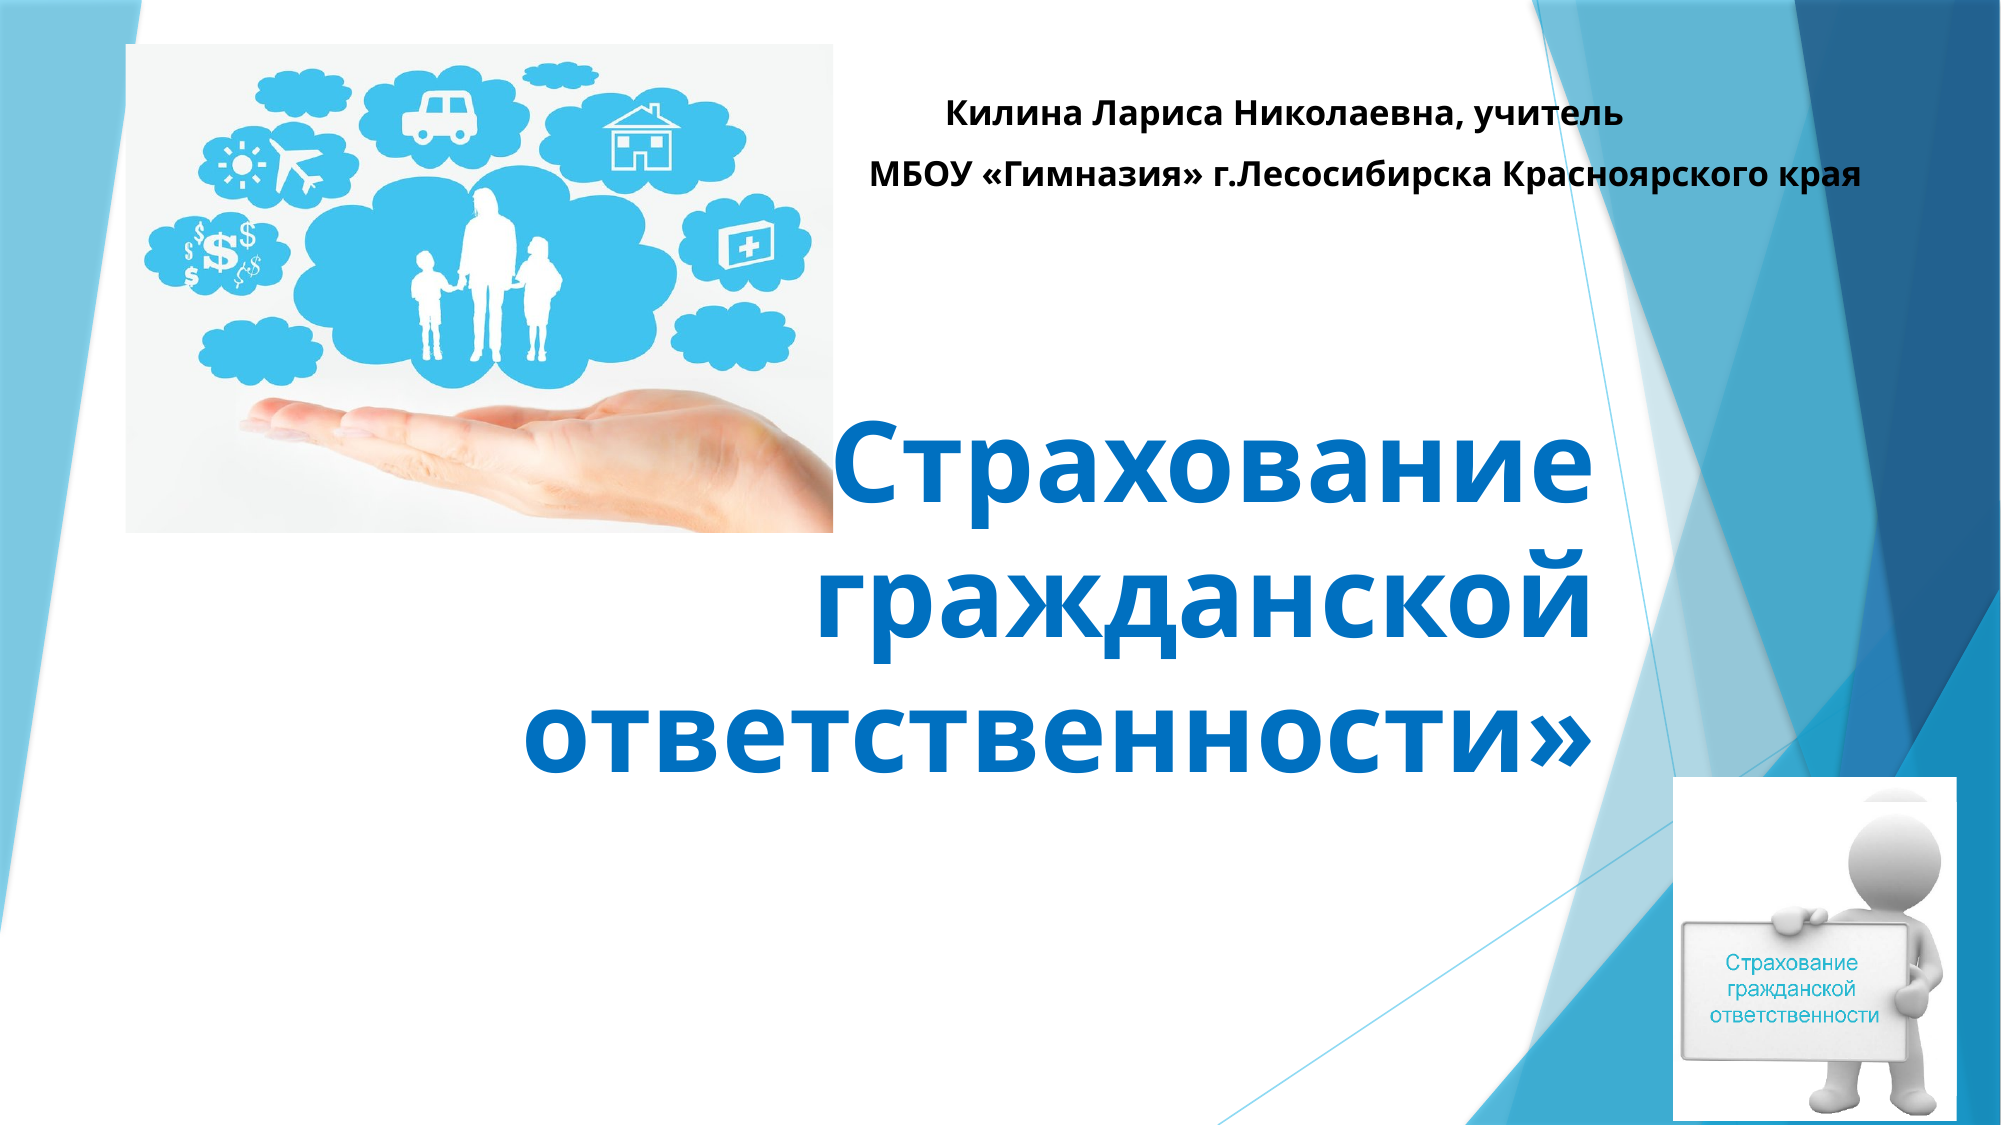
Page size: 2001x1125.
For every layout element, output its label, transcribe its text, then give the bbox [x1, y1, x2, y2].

subtitle Килина Лариса Николаевна, учитель МБОУ «Гимназия» г.Лесосибирска Красноярского края [839, 83, 1922, 264]
picture [1672, 776, 1958, 1122]
picture [124, 41, 834, 534]
title «Страхование гражданской ответственности» [54, 532, 1612, 803]
